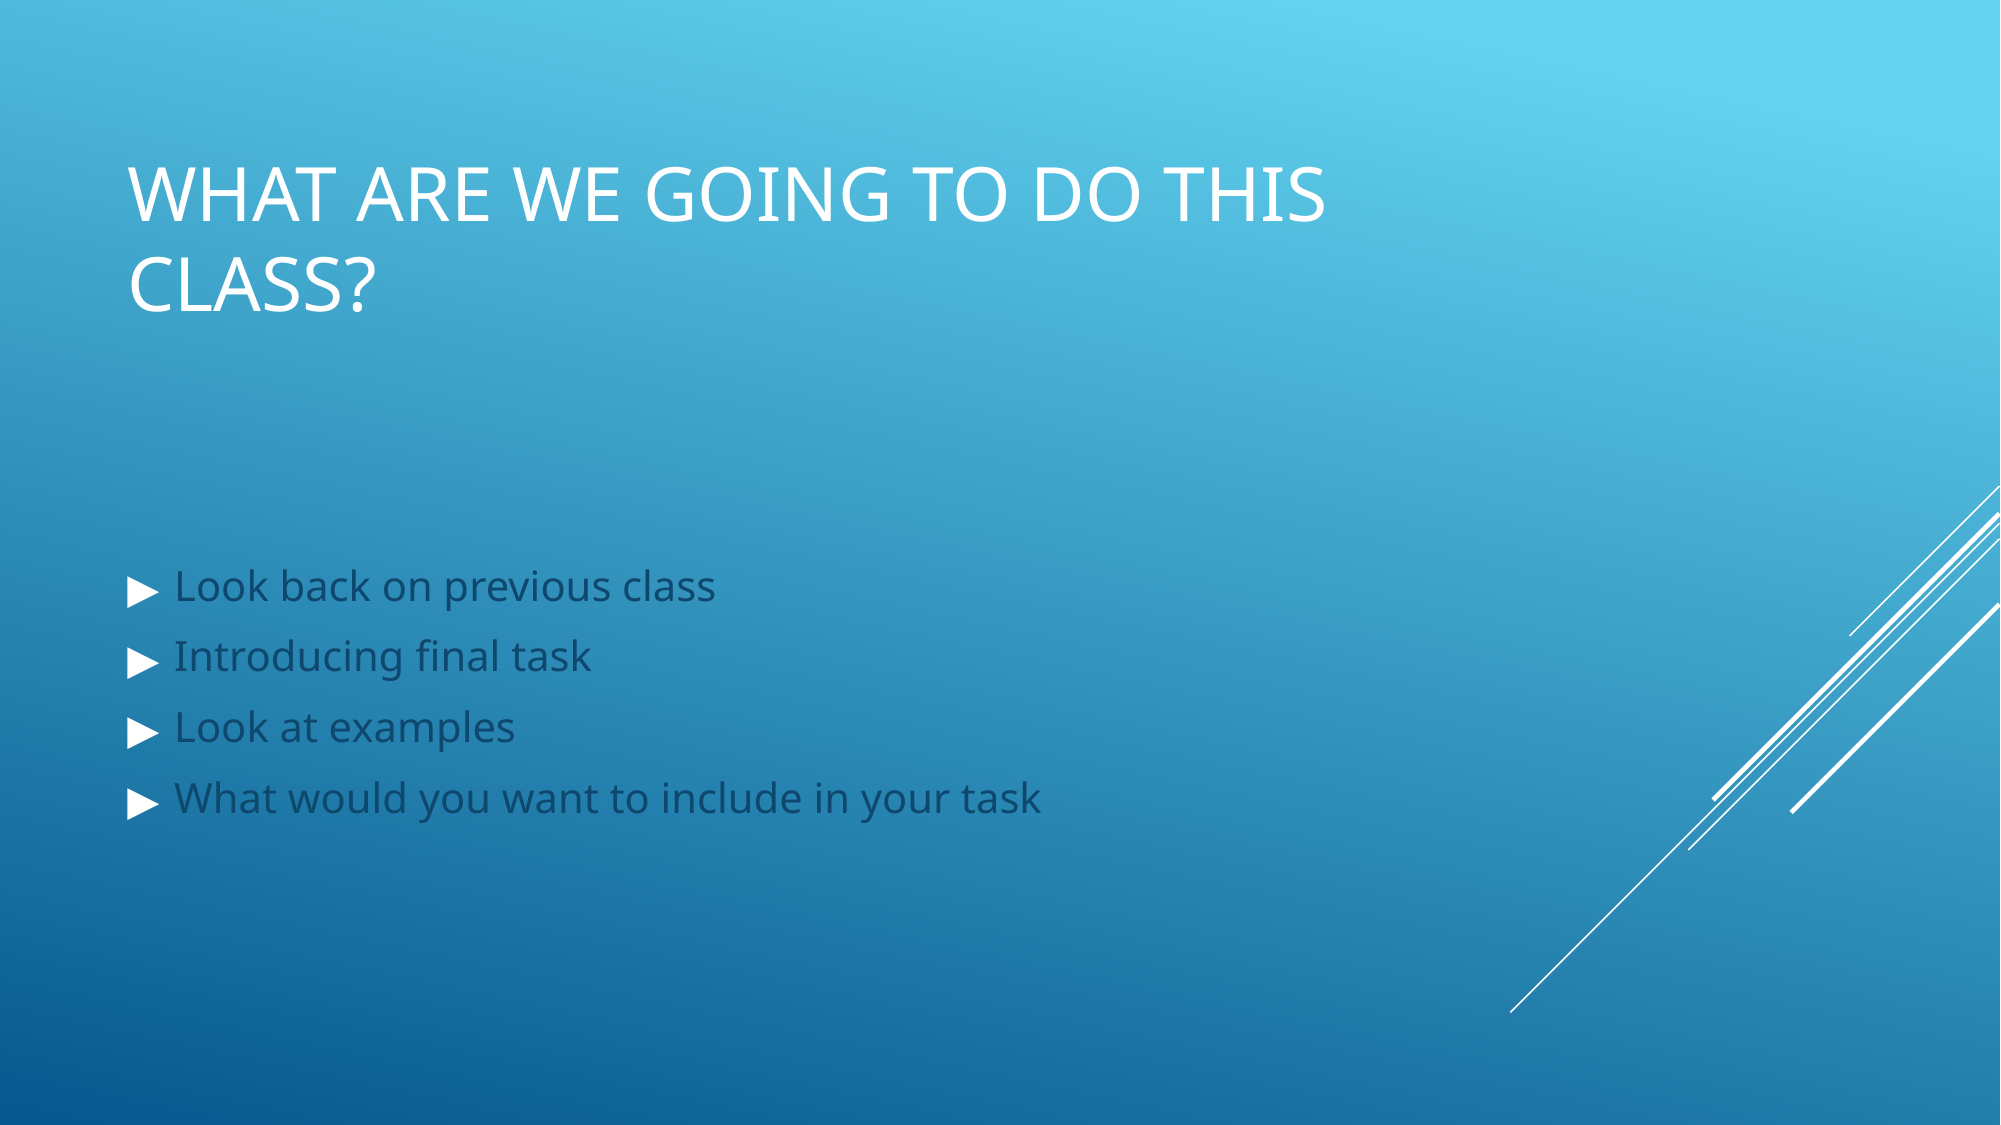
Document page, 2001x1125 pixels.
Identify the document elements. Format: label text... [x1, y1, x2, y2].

title WHAT ARE WE GOING TO DO THIS CLASS? [112, 112, 1513, 360]
list Look back on previous class Introducing final task Look at examples What would you want to include in your task [112, 429, 1513, 1023]
